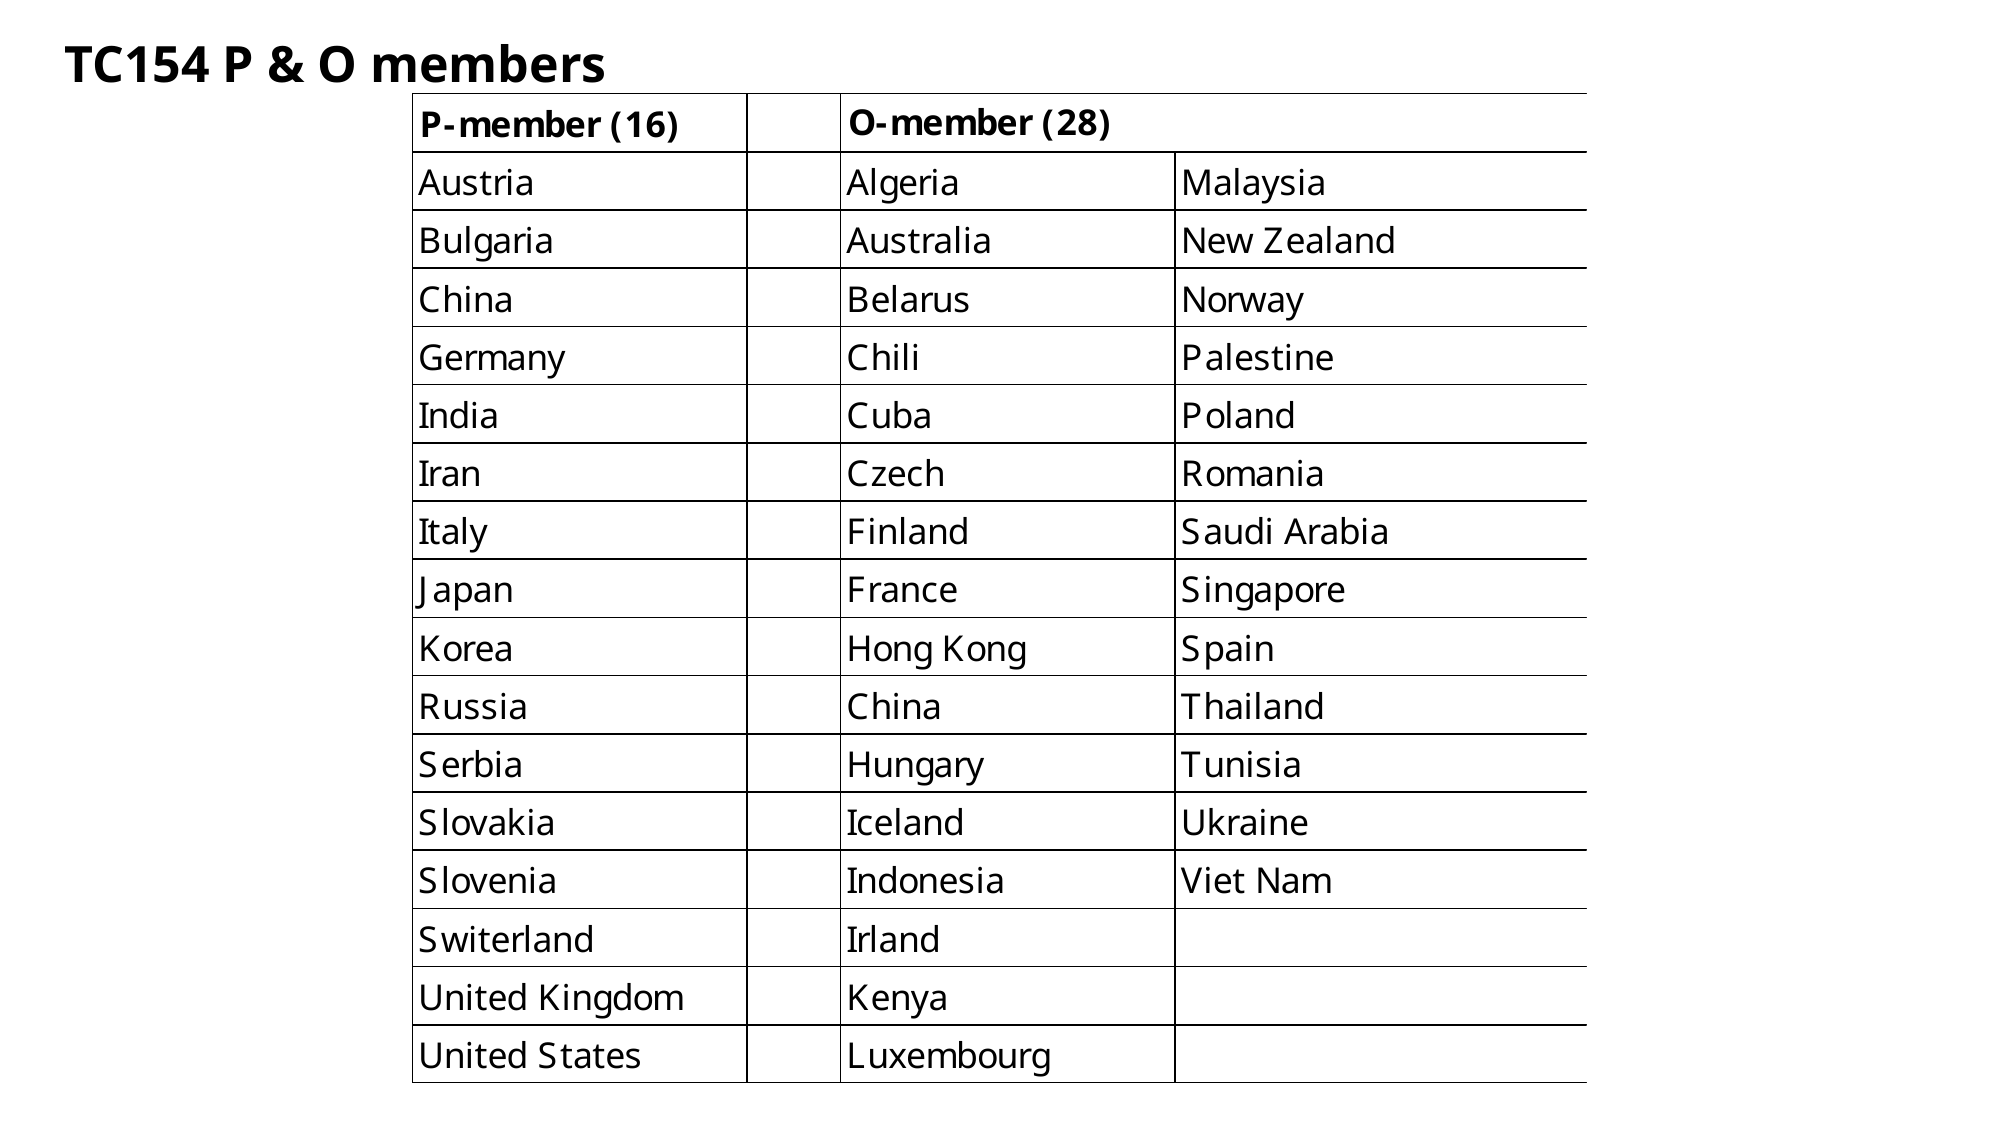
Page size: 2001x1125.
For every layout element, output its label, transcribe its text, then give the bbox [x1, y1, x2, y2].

picture [411, 92, 1589, 1084]
text_box TC154 P & O members [49, 25, 828, 101]
